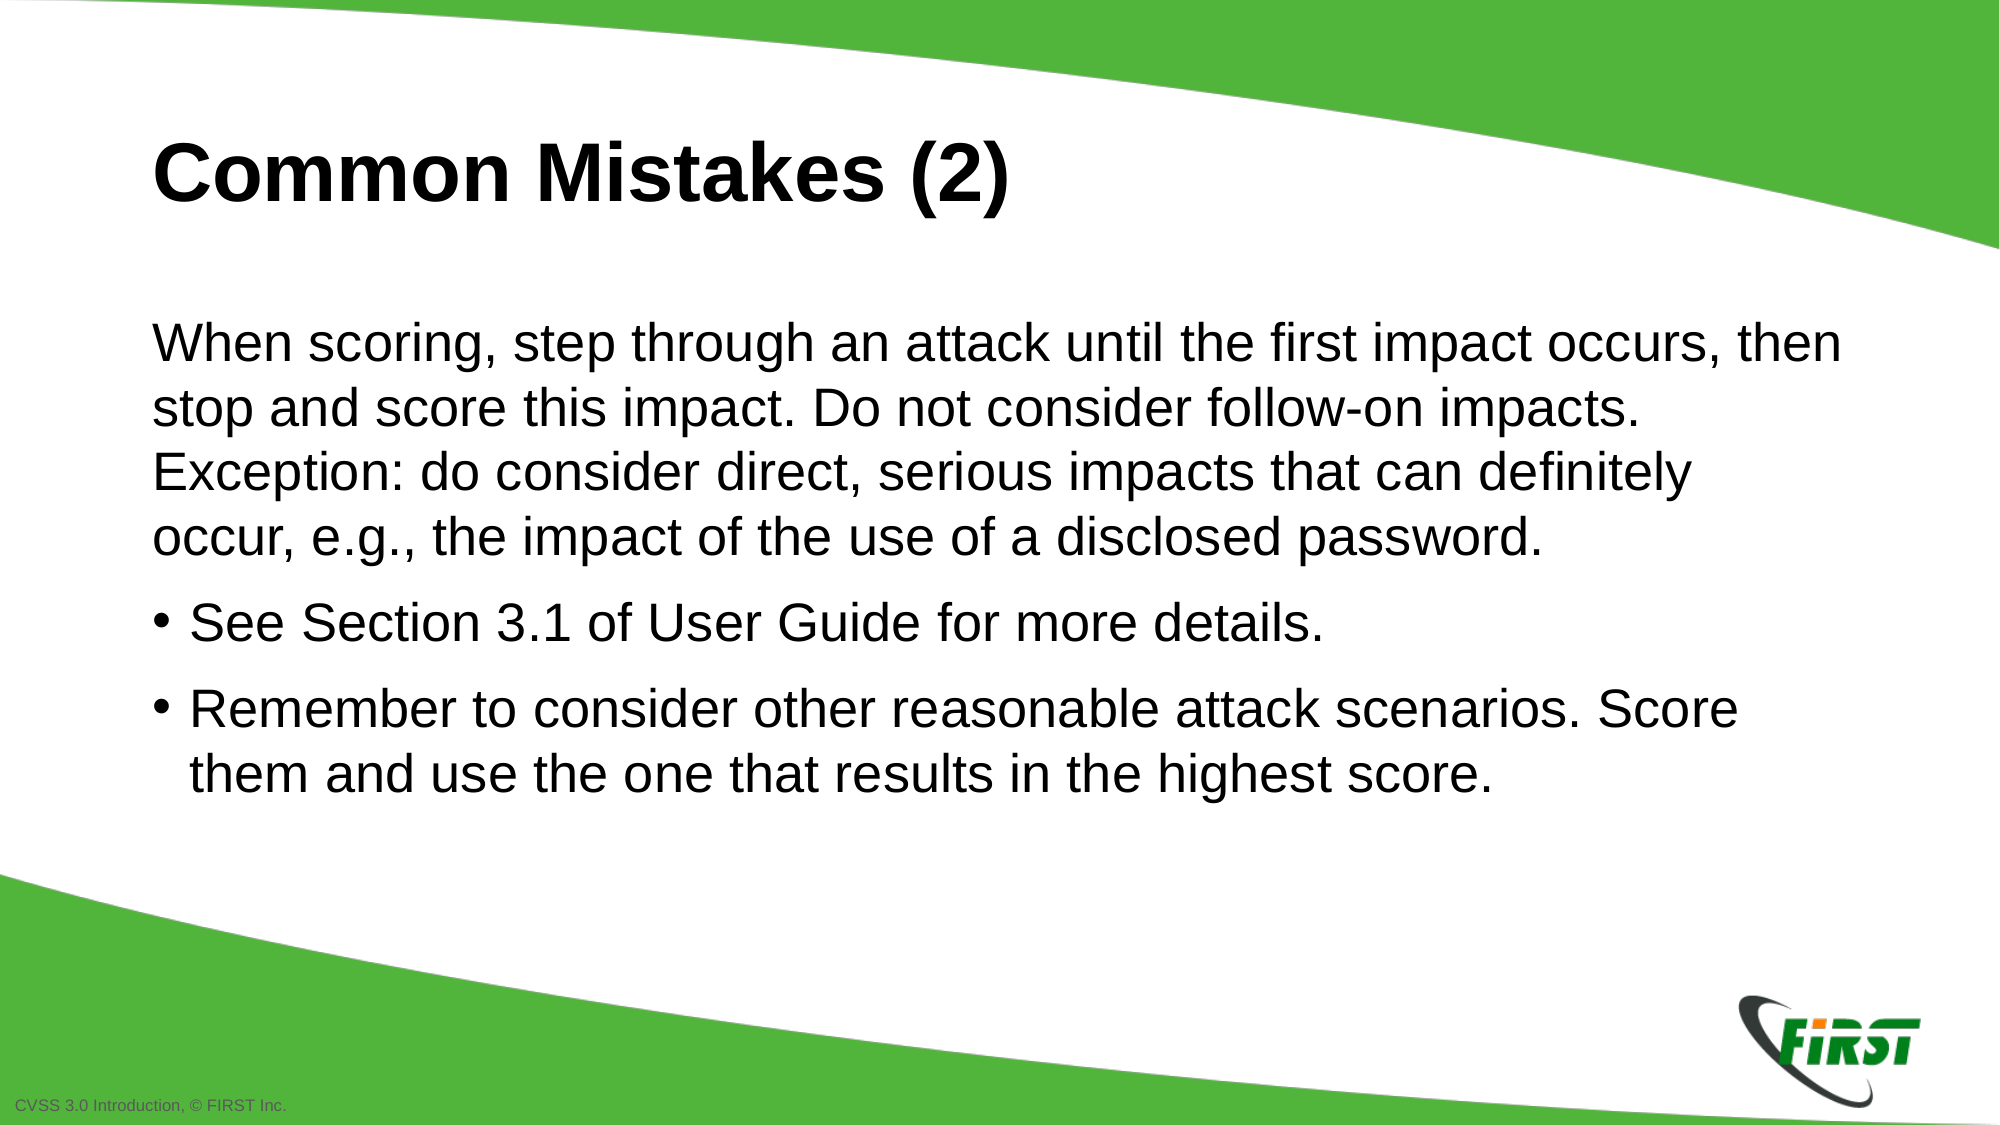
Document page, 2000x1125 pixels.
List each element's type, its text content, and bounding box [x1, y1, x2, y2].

text_box Common Mistakes (2) [137, 59, 1862, 278]
text_box When scoring, step through an attack until the first impact occurs, then stop and score this impact. Do not consider follow-on impacts. Exception: do consider direct, serious impacts that can definitely occur, e.g., the impact of the use of a disclosed password. See Section 3.1 of User Guide for more details. Remember to consider other reasonable attack scenarios. Score them and use the one that results in the highest score. [137, 299, 1863, 1014]
picture [0, 0, 2000, 1125]
